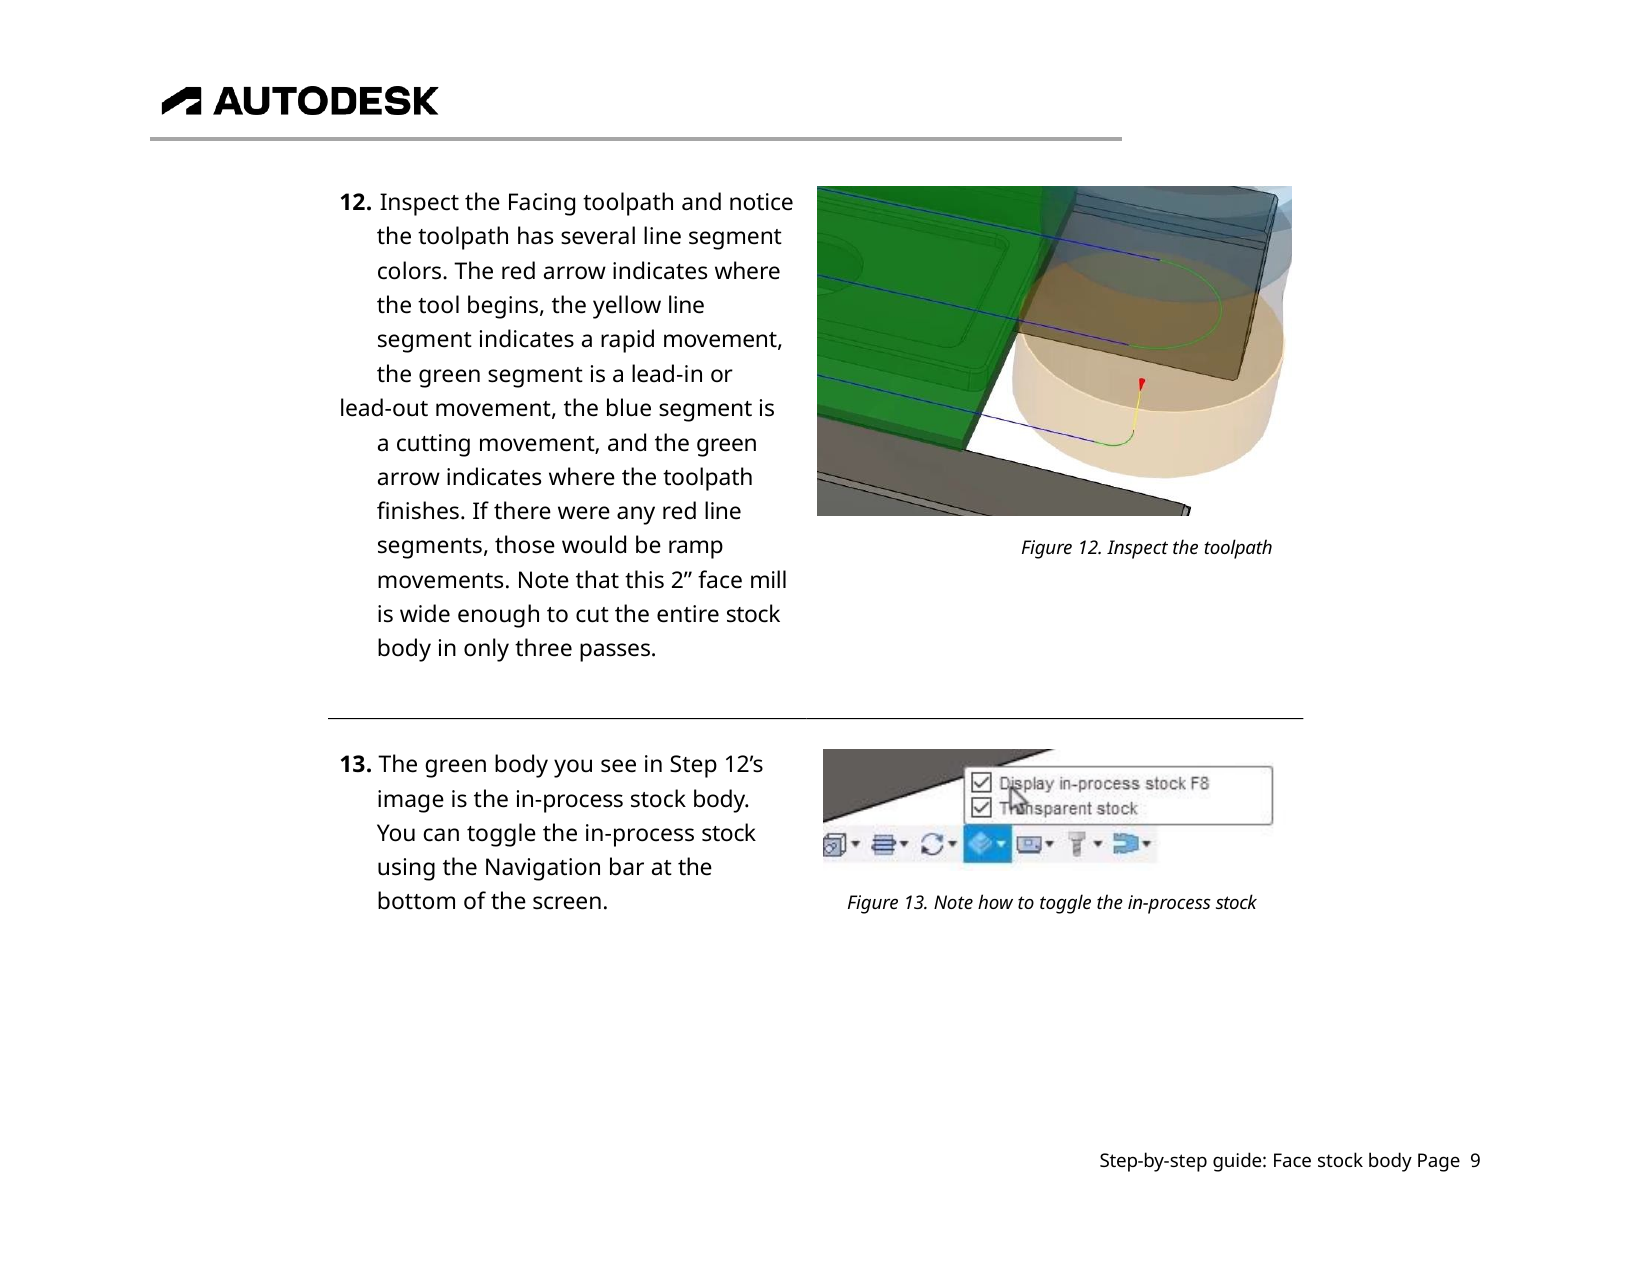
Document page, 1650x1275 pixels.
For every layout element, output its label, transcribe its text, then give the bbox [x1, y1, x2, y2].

text_box Figure 12. Inspect the toolpath [1019, 533, 1294, 559]
picture [822, 748, 1286, 872]
text_box 13. The green body you see in Step 12’s image is the in-process stock body. You can toggle the in-process stock using the Navigation bar at the bottom of the screen. [337, 740, 765, 915]
picture [161, 86, 439, 115]
picture [817, 186, 1293, 516]
text_box Figure 13. Note how to toggle the in-process stock [844, 889, 1294, 914]
slide_number Step-by-step guide: Face stock body Page 10 [1097, 1145, 1509, 1275]
text_box 12. Inspect the Facing toolpath and notice the toolpath has several line segment colors. The red arrow indicates where the tool begins, the yellow line segment indicates a rapid movement, the green segment is a lead-in or lead-out movement, the blue segment is a cutting movement, and the green arrow indicates where the toolpath finishes. If there were any red line segments, those would be ramp movements. Note that this 2” face mill is wide enough to cut the entire stock body in only three passes. [337, 178, 798, 662]
